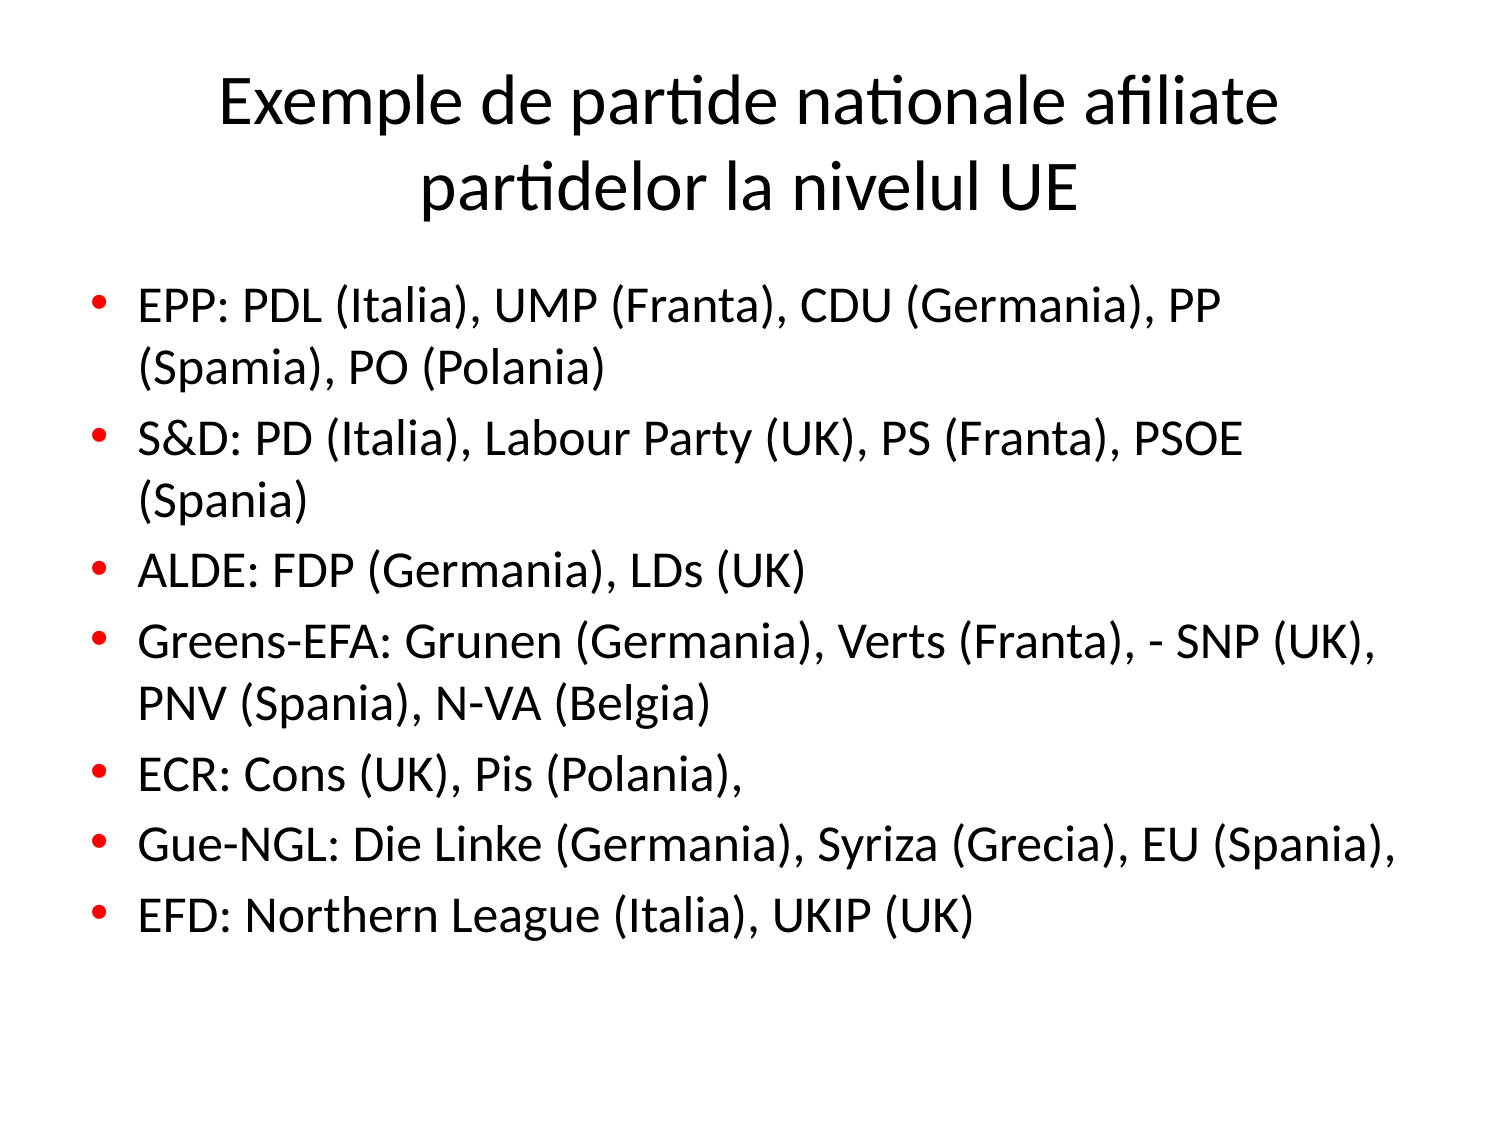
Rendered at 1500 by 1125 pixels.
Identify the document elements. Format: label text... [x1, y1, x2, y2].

title Exemple de partide nationale afiliate partidelor la nivelul UE [75, 45, 1425, 233]
list EPP: PDL (Italia), UMP (Franta), CDU (Germania), PP (Spamia), PO (Polania) S&D: PD (Italia), Labour Party (UK), PS (Franta), PSOE (Spania) ALDE: FDP (Germania), LDs (UK) Greens-EFA: Grunen (Germania), Verts (Franta), - SNP (UK), PNV (Spania), N-VA (Belgia) ECR: Cons (UK), Pis (Polania), Gue-NGL: Die Linke (Germania), Syriza (Grecia), EU (Spania), EFD: Northern League (Italia), UKIP (UK) [75, 262, 1425, 1005]
